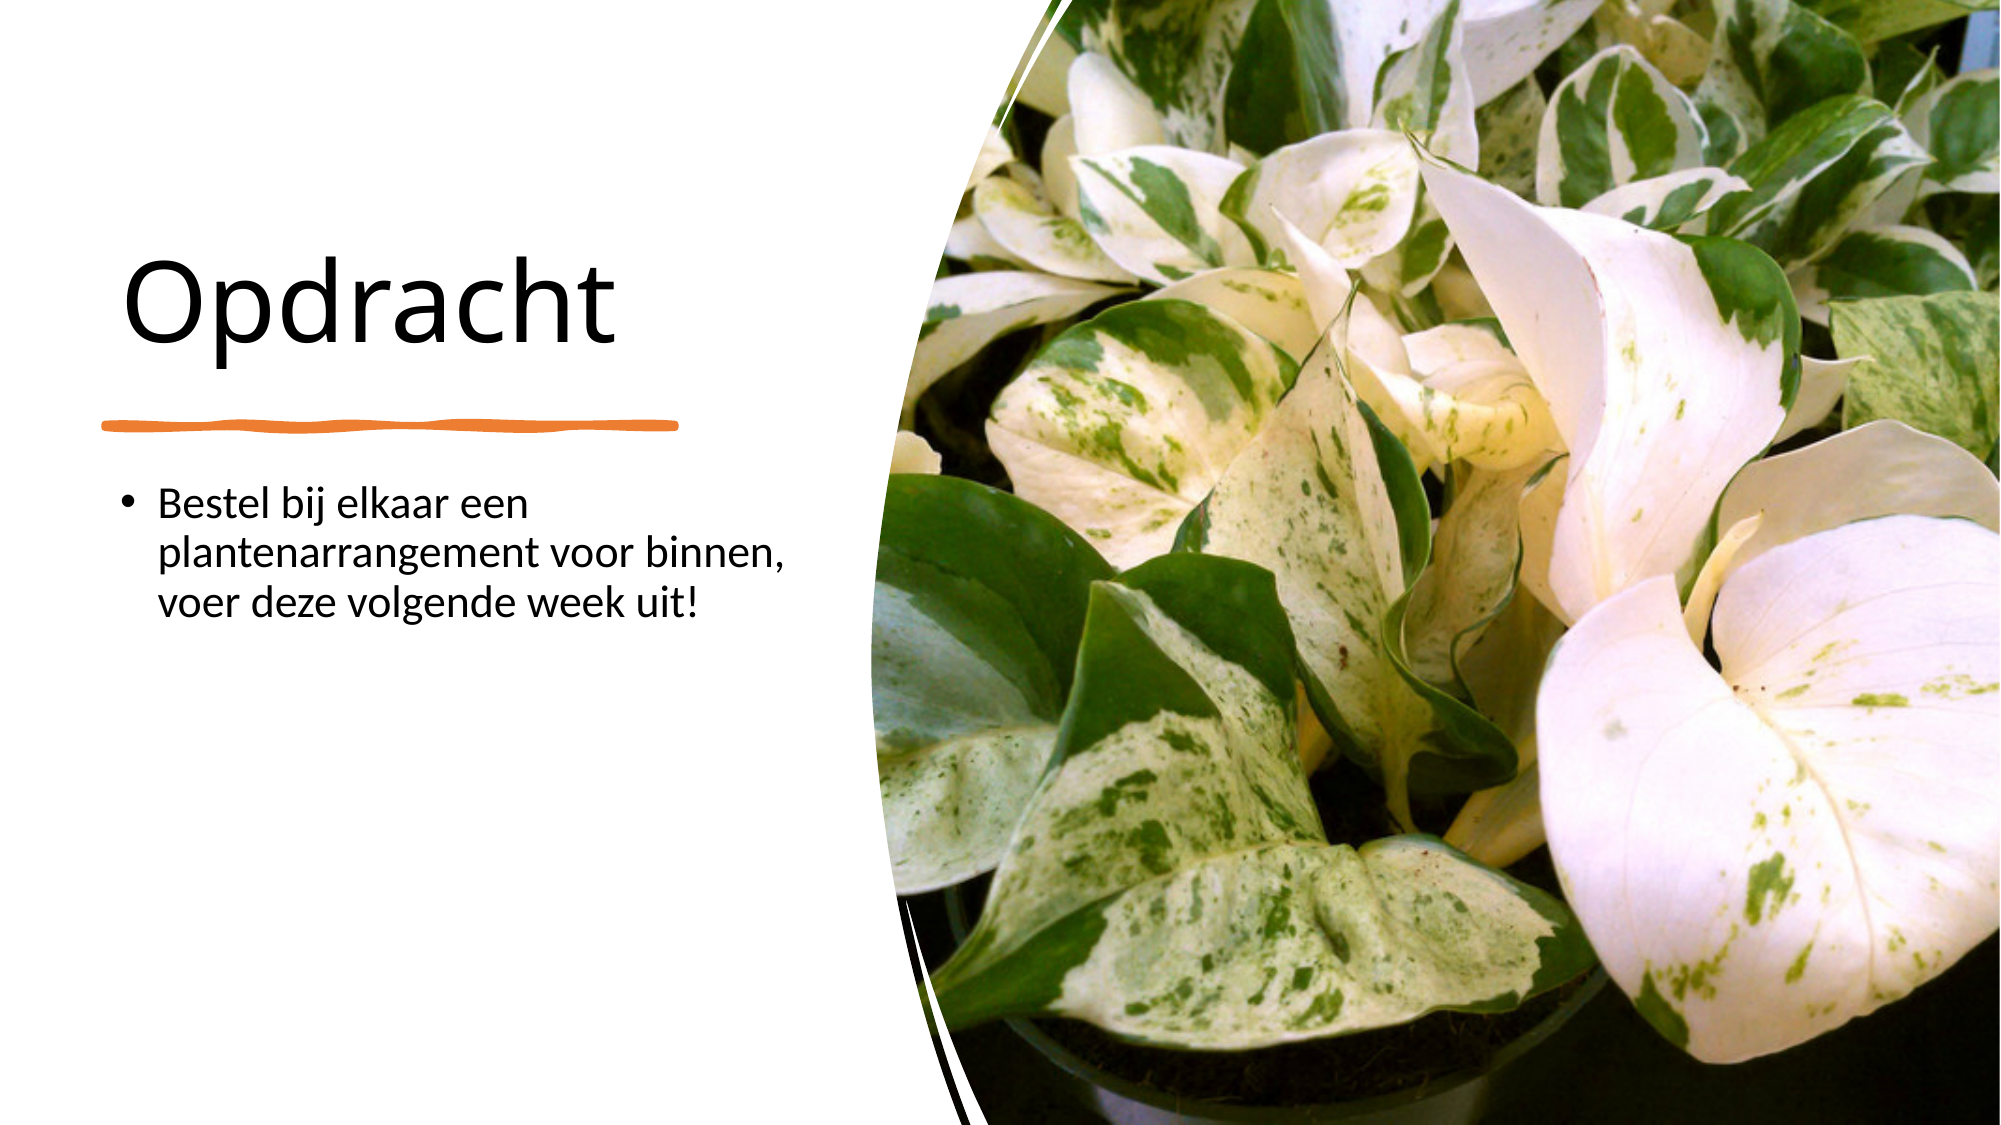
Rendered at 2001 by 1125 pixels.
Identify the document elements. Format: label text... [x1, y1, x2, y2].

text_box [0, 0, 871, 1125]
text_box [103, 421, 676, 431]
title Opdracht [105, 53, 822, 375]
picture [871, 0, 2000, 1125]
list Bestel bij elkaar een plantenarrangement voor binnen, voer deze volgende week uit! [105, 471, 802, 1016]
